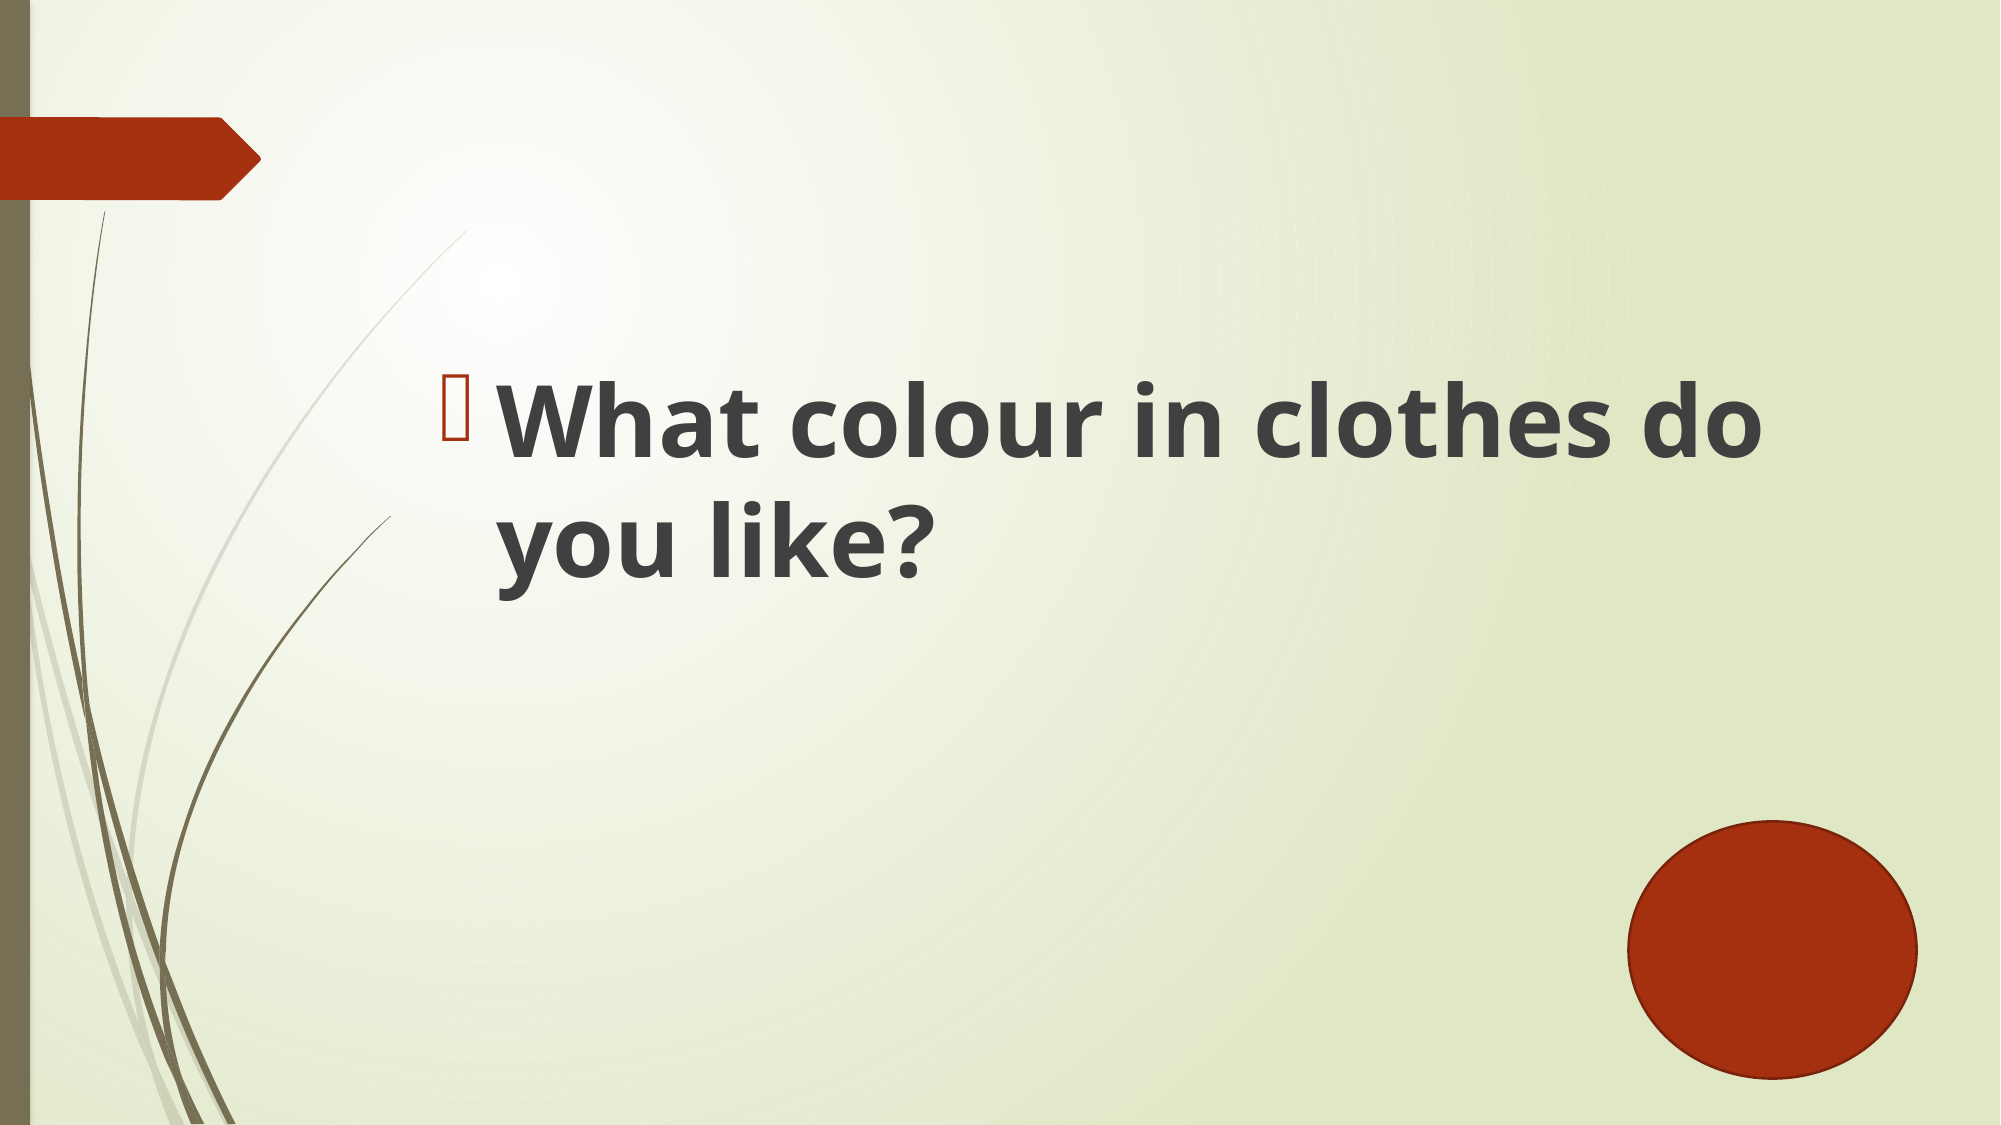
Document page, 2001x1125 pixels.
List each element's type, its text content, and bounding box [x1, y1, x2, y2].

list What colour in clothes do you like? [424, 350, 1888, 970]
text_box [1627, 820, 1918, 1080]
